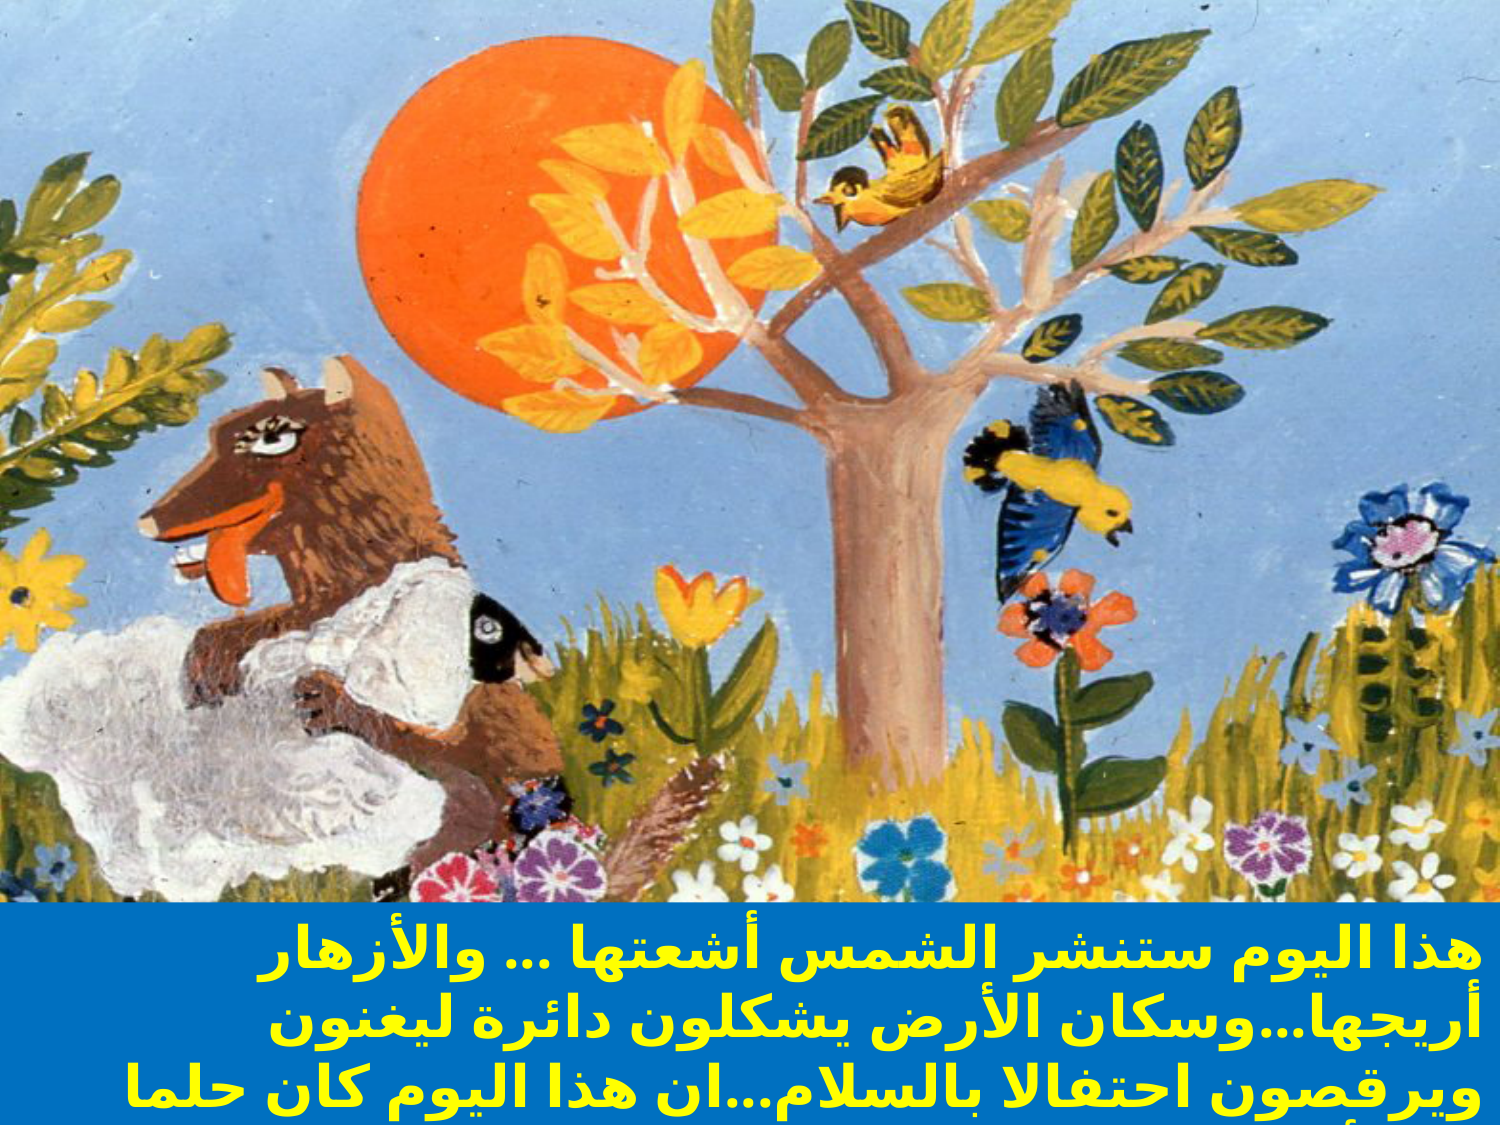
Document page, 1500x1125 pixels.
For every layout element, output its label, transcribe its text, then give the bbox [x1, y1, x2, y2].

picture [0, 0, 1500, 903]
text_box هذا اليوم ستنشر الشمس أشعتها ... والأزهار أريجها...وسكان الأرض يشكلون دائرة ليغنون ويرقصون احتفالا بالسلام...ان هذا اليوم كان حلما وقد أصبح حقيقة... [0, 909, 1500, 1125]
